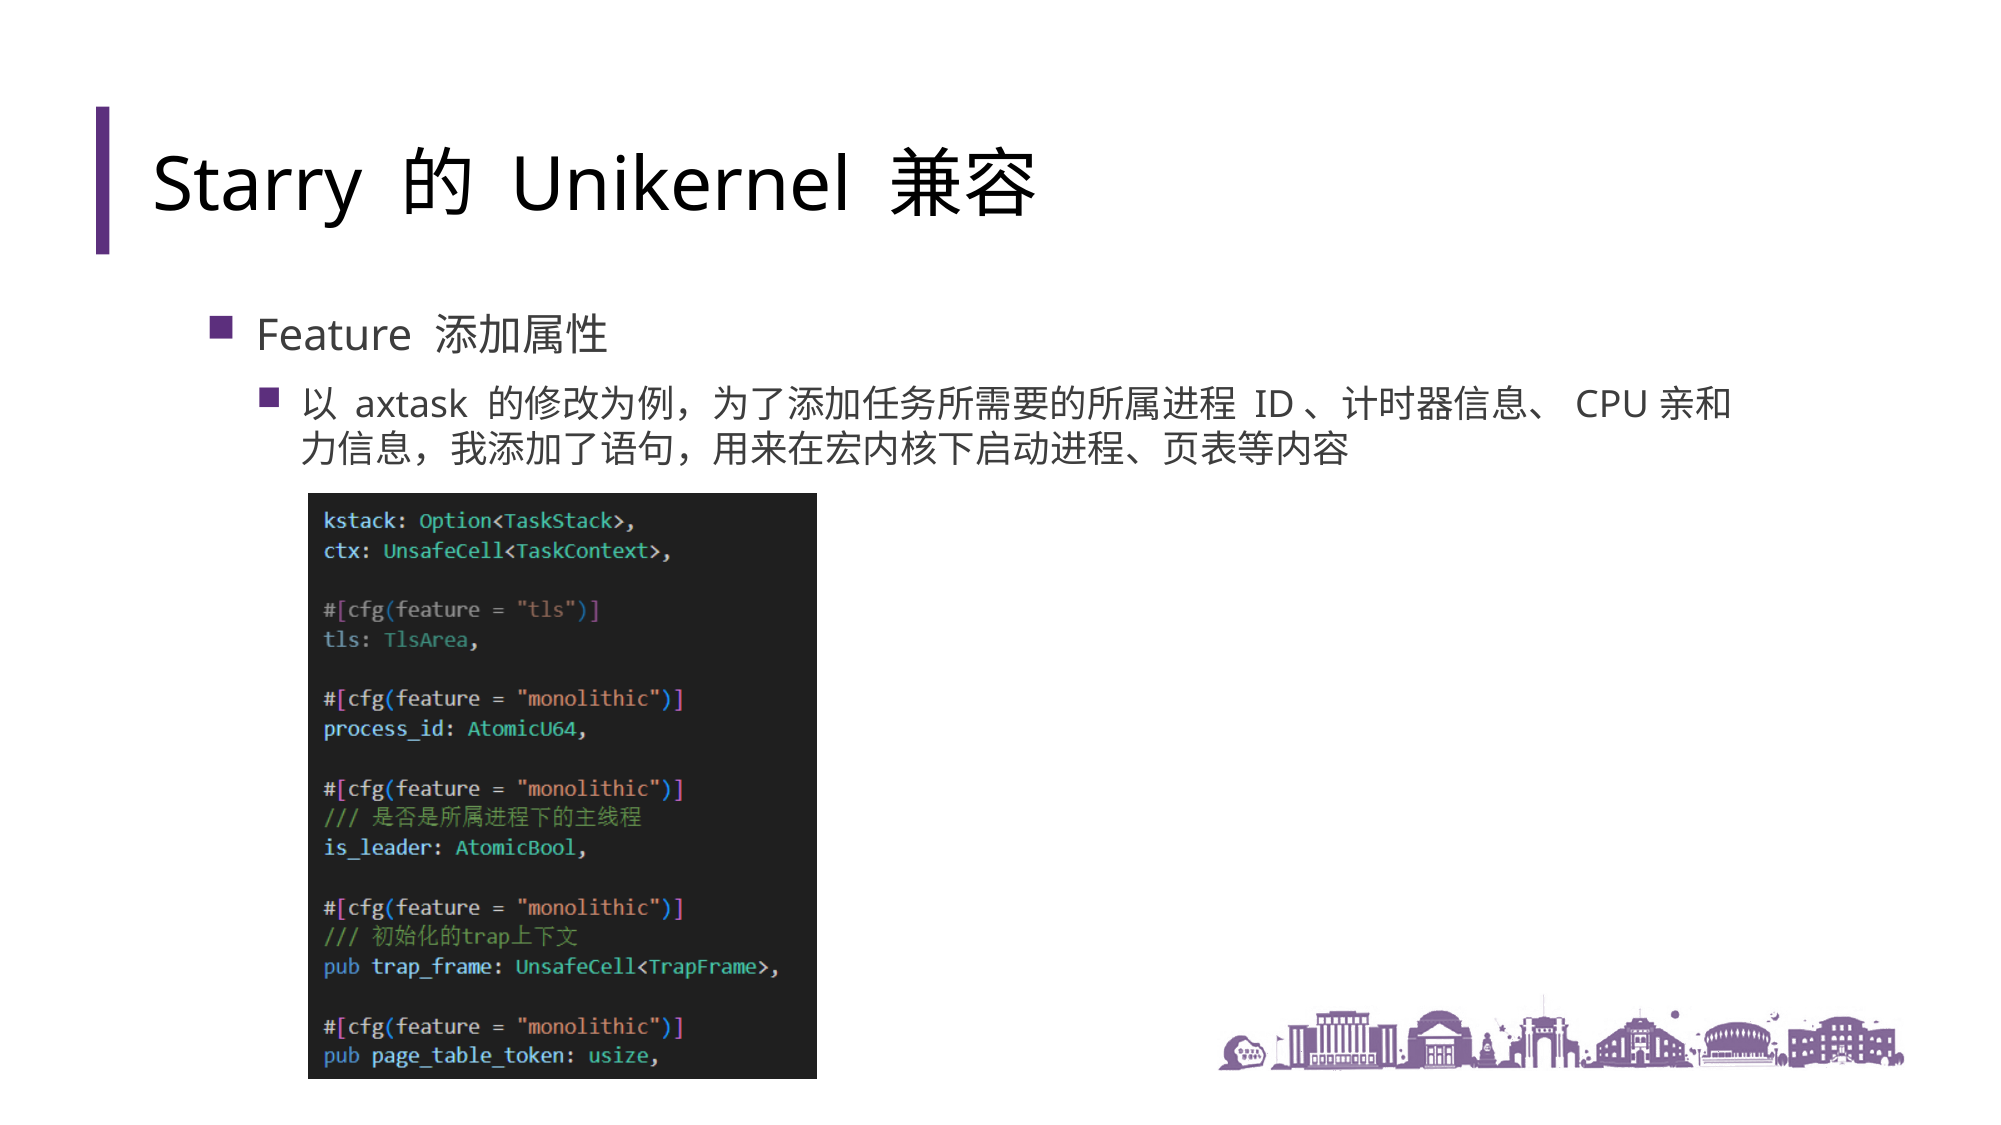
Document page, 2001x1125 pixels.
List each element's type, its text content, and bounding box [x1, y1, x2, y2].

list Feature 添加属性 以 axtask 的修改为例，为了添加任务所需要的所属进程 ID、计时器信息、CPU亲和力信息，我添加了语句，用来在宏内核下启动进程、页表等内容 [137, 299, 1761, 1014]
picture [307, 493, 818, 1080]
text_box Starry 的 Unikernel 兼容 [137, 128, 1643, 233]
